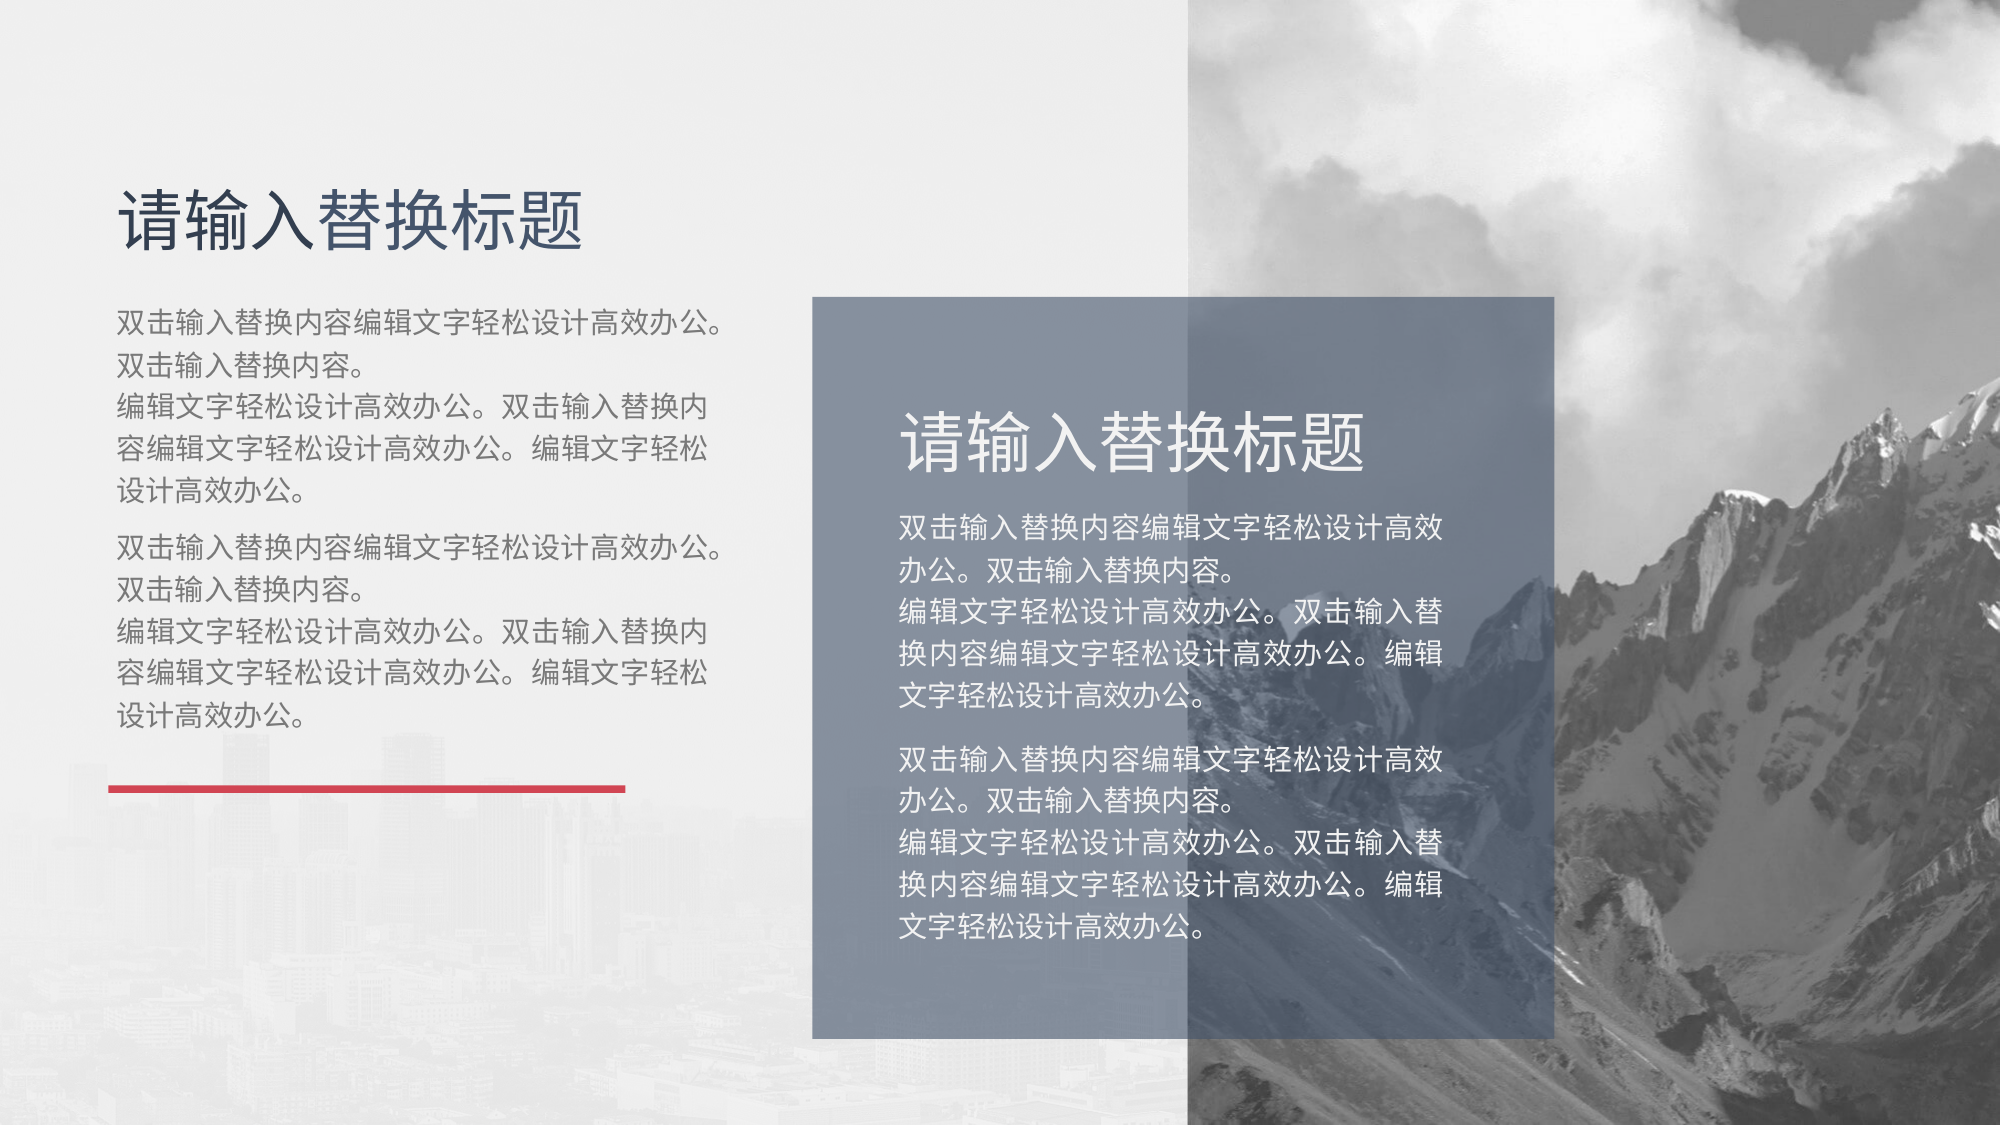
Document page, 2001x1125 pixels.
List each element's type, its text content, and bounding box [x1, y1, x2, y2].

text_box 双击输入替换内容编辑文字轻松设计高效办公。双击输入替换内容。 编辑文字轻松设计高效办公。双击输入替换内容编辑文字轻松设计高效办公。编辑文字轻松设计高效办公。 [883, 726, 1187, 951]
text_box 双击输入替换内容编辑文字轻松设计高效办公。双击输入替换内容。 编辑文字轻松设计高效办公。双击输入替换内容编辑文字轻松设计高效办公。编辑文字轻松设计高效办公。 [101, 290, 725, 514]
text_box [811, 296, 1187, 1040]
text_box 请输入替换标题 [101, 171, 657, 266]
text_box 双击输入替换内容编辑文字轻松设计高效办公。双击输入替换内容。 编辑文字轻松设计高效办公。双击输入替换内容编辑文字轻松设计高效办公。编辑文字轻松设计高效办公。 [883, 495, 1187, 720]
text_box 双击输入替换内容编辑文字轻松设计高效办公。双击输入替换内容。 编辑文字轻松设计高效办公。双击输入替换内容编辑文字轻松设计高效办公。编辑文字轻松设计高效办公。 [101, 514, 725, 740]
text_box [107, 784, 626, 794]
text_box 请输入替换标题 [883, 392, 1187, 488]
picture [1187, 0, 2000, 1125]
